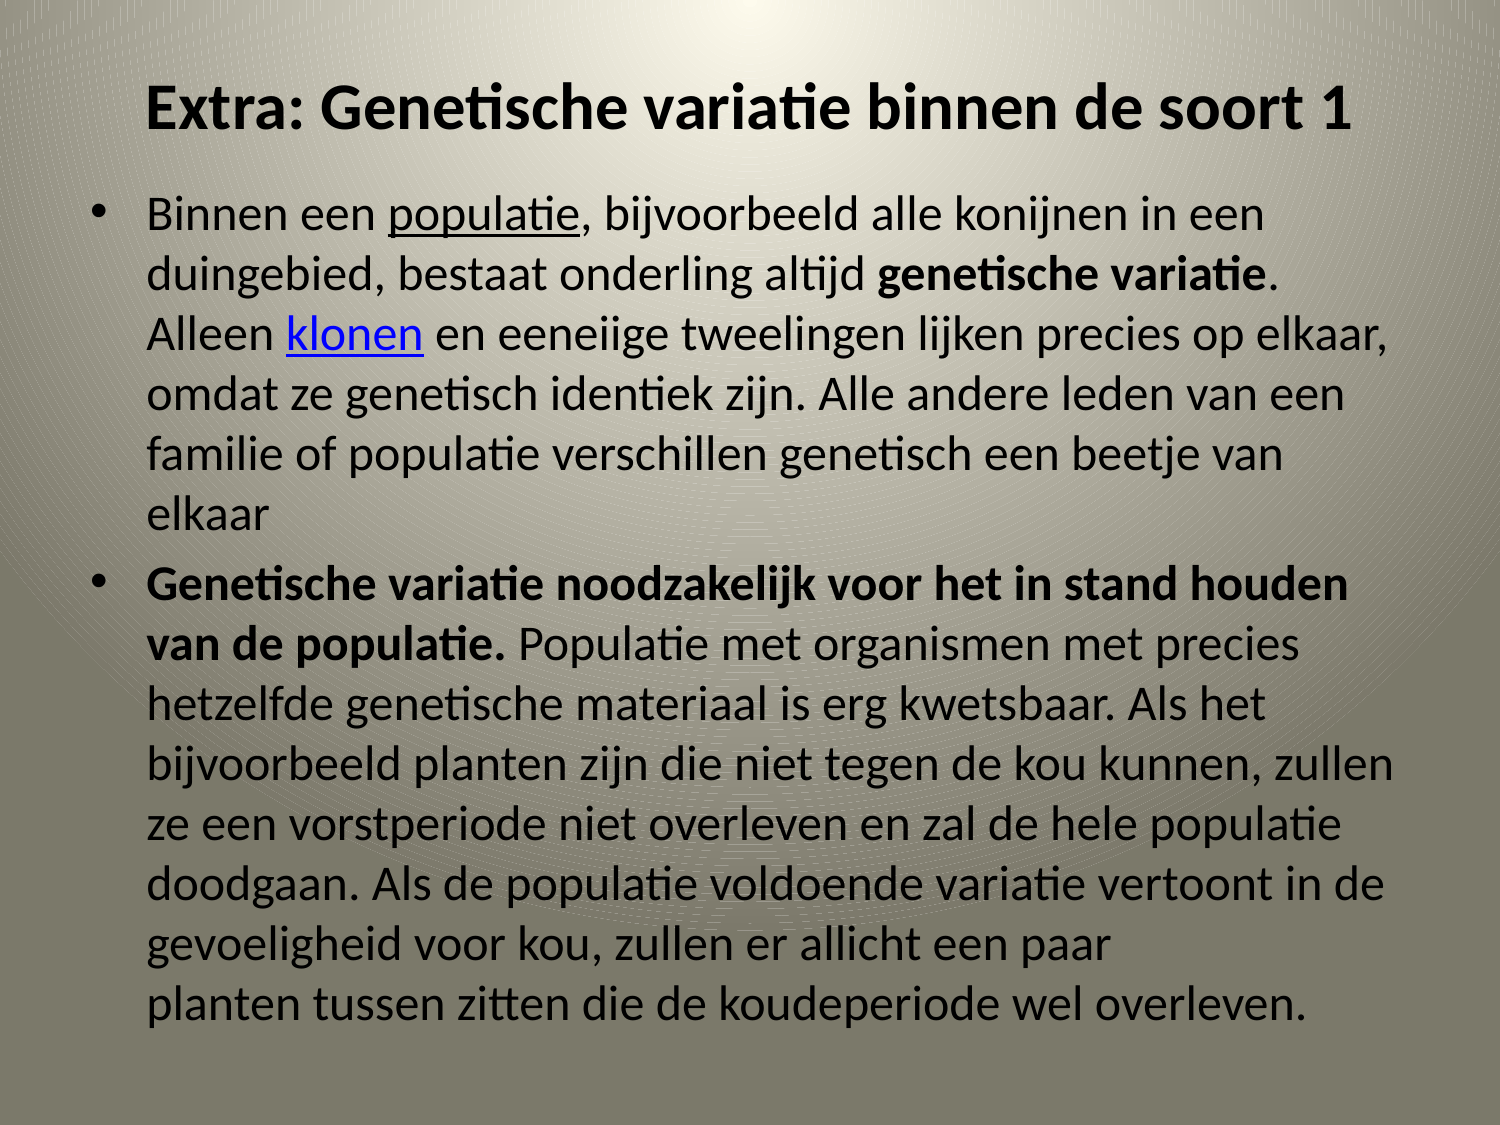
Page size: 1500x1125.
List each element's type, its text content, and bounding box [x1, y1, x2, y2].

title Extra: Genetische variatie binnen de soort 1 [75, 45, 1425, 161]
list Binnen een populatie, bijvoorbeeld alle konijnen in een duingebied, bestaat onderling altijd genetische variatie. Alleen klonen en eeneiige tweelingen lijken precies op elkaar, omdat ze genetisch identiek zijn. Alle andere leden van een familie of populatie verschillen genetisch een beetje van elkaar Genetische variatie noodzakelijk voor het in stand houden van de populatie. Populatie met organismen met precies hetzelfde genetische materiaal is erg kwetsbaar. Als het bijvoorbeeld planten zijn die niet tegen de kou kunnen, zullen ze een vorstperiode niet overleven en zal de hele populatie doodgaan. Als de populatie voldoende variatie vertoont in de gevoeligheid voor kou, zullen er allicht een paar planten tussen zitten die de koudeperiode wel overleven. [75, 172, 1425, 1071]
